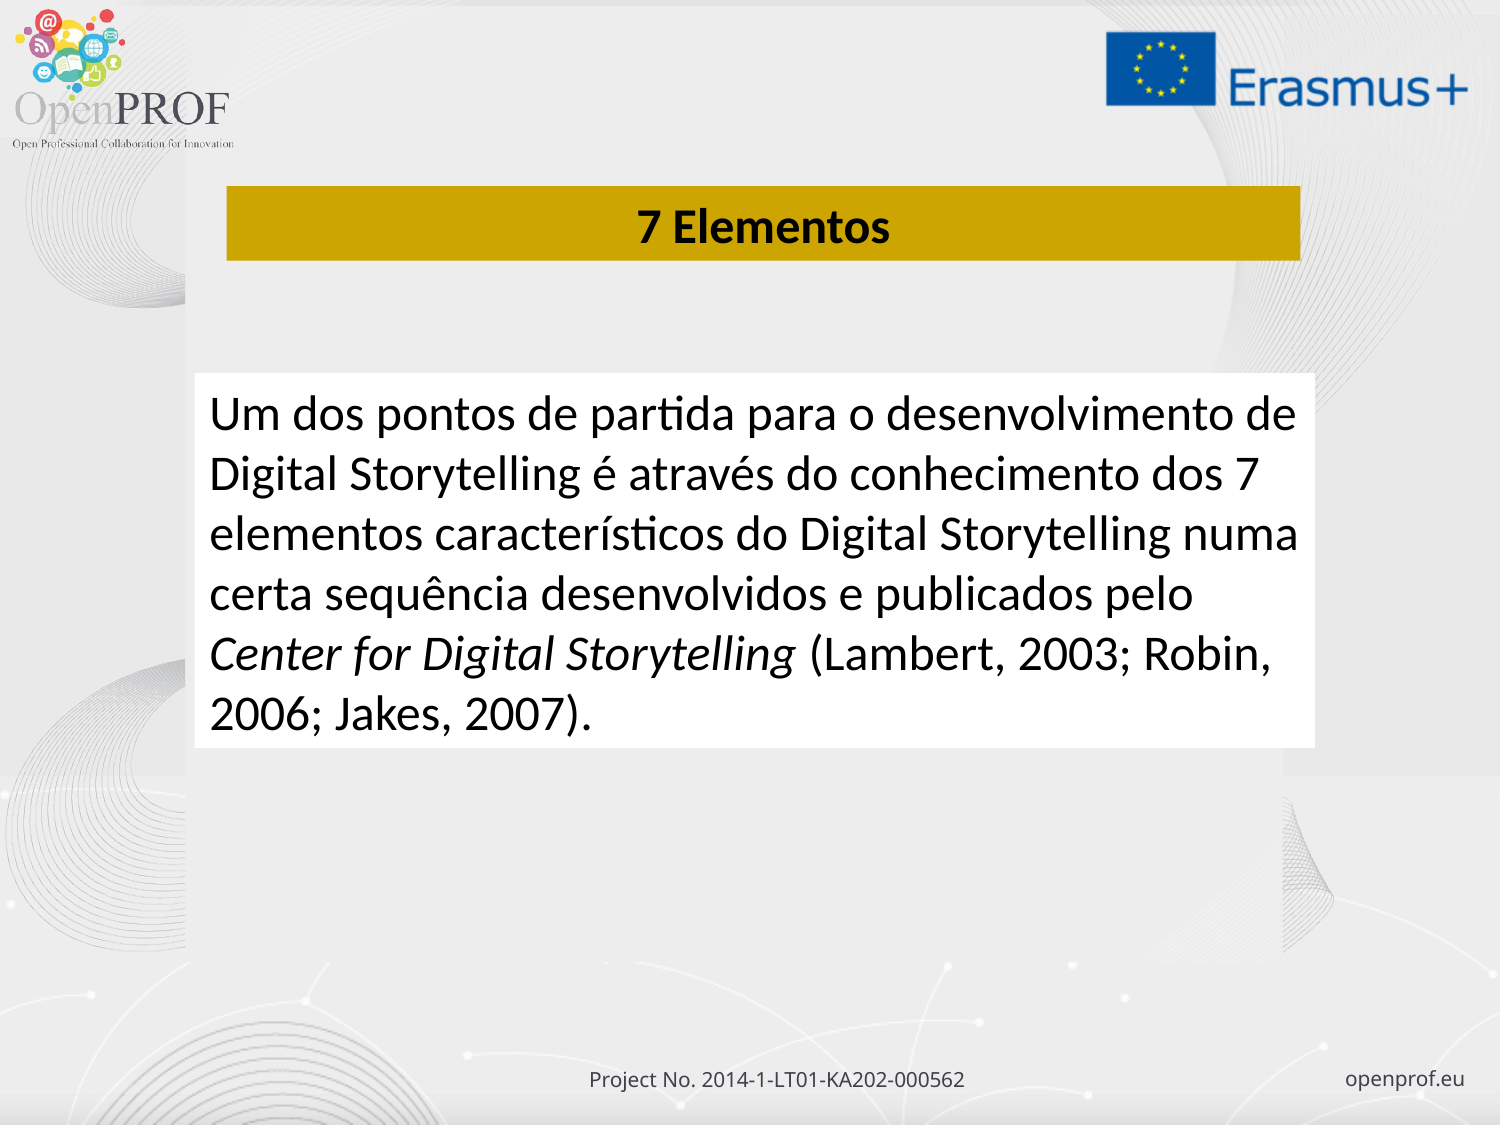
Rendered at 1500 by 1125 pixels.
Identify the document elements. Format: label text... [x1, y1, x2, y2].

picture [0, 0, 1500, 1125]
text_box Um dos pontos de partida para o desenvolvimento de Digital Storytelling é através do conhecimento dos 7 elementos característicos do Digital Storytelling numa certa sequência desenvolvidos e publicados pelo Center for Digital Storytelling (Lambert, 2003; Robin, 2006; Jakes, 2007). [194, 373, 1315, 748]
text_box 7 Elementos [226, 186, 1301, 261]
